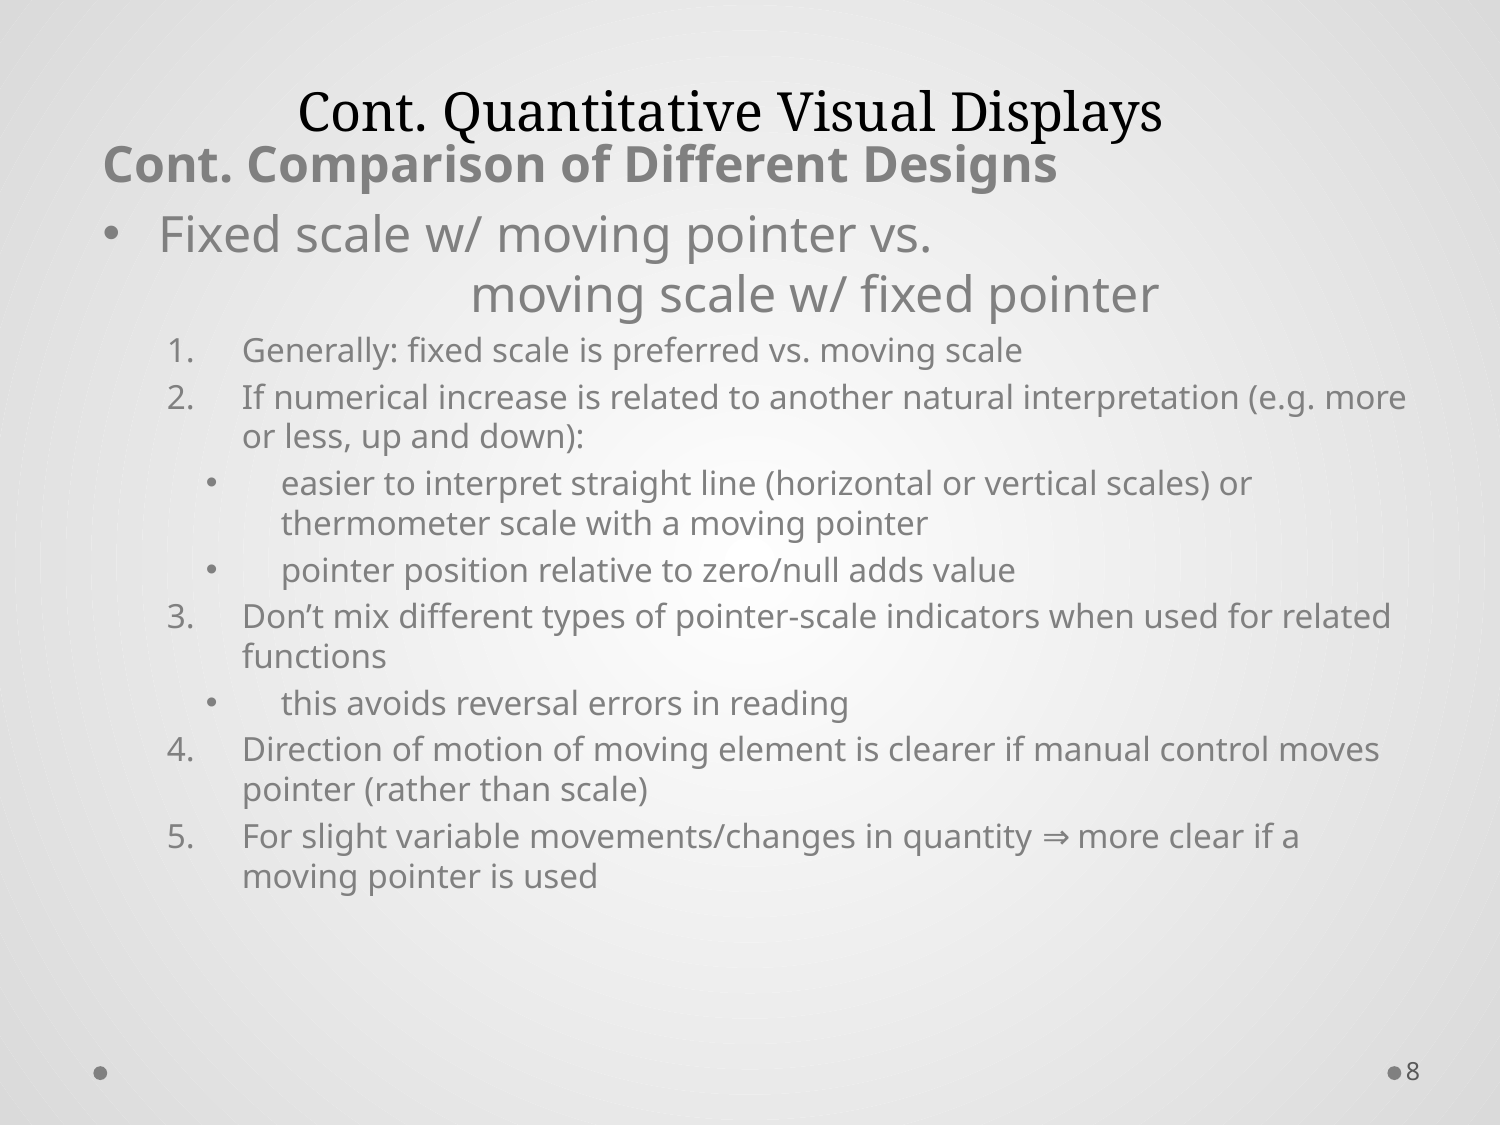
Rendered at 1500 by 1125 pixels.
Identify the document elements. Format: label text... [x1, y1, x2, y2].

slide_number 8 [1401, 1042, 1494, 1103]
title Cont. Quantitative Visual Displays [62, 50, 1413, 150]
list Cont. Comparison of Different Designs Fixed scale w/ moving pointer vs. moving scale w/ fixed pointer Generally: fixed scale is preferred vs. moving scale If numerical increase is related to another natural interpretation (e.g. more or less, up and down): easier to interpret straight line (horizontal or vertical scales) or thermometer scale with a moving pointer pointer position relative to zero/null adds value Don’t mix different types of pointer-scale indicators when used for related functions this avoids reversal errors in reading Direction of motion of moving element is clearer if manual control moves pointer (rather than scale) For slight variable movements/changes in quantity ⇒ more clear if a moving pointer is used [87, 125, 1438, 1100]
